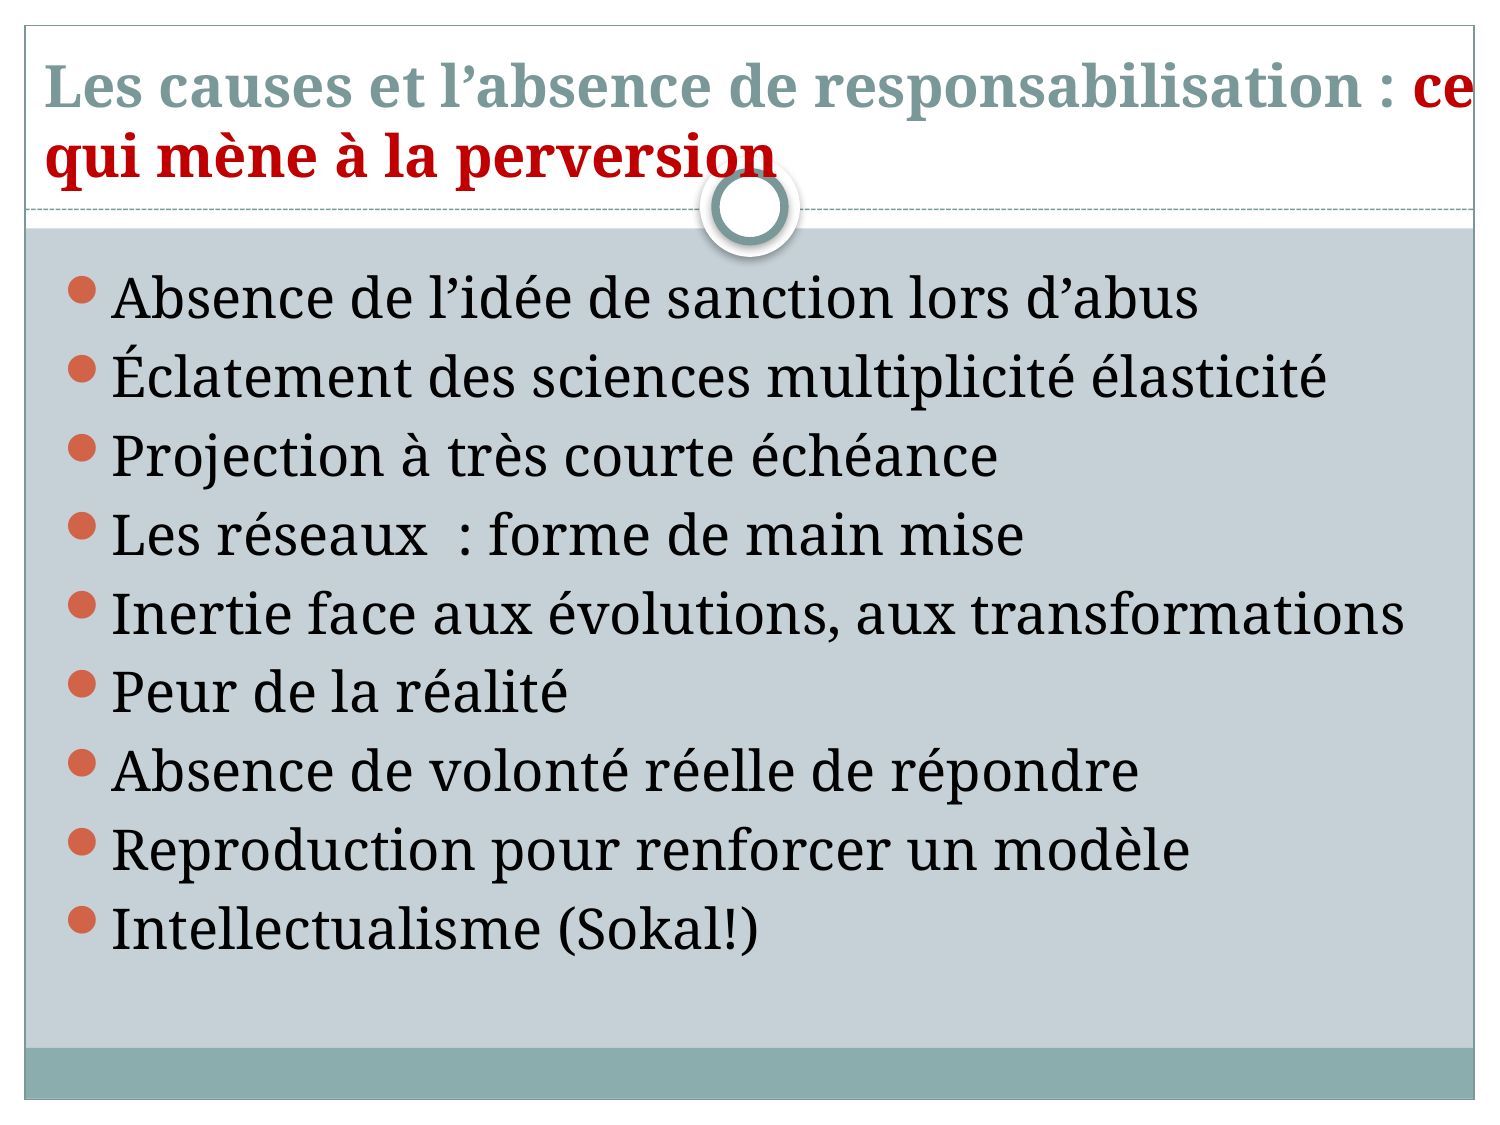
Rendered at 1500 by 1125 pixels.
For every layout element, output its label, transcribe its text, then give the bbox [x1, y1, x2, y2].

title Les causes et l’absence de responsabilisation : ce qui mène à la perversion [29, 30, 1500, 197]
list Absence de l’idée de sanction lors d’abus Éclatement des sciences multiplicité élasticité Projection à très courte échéance Les réseaux : forme de main mise Inertie face aux évolutions, aux transformations Peur de la réalité Absence de volonté réelle de répondre Reproduction pour renforcer un modèle Intellectualisme (Sokal!) [49, 255, 1445, 1001]
